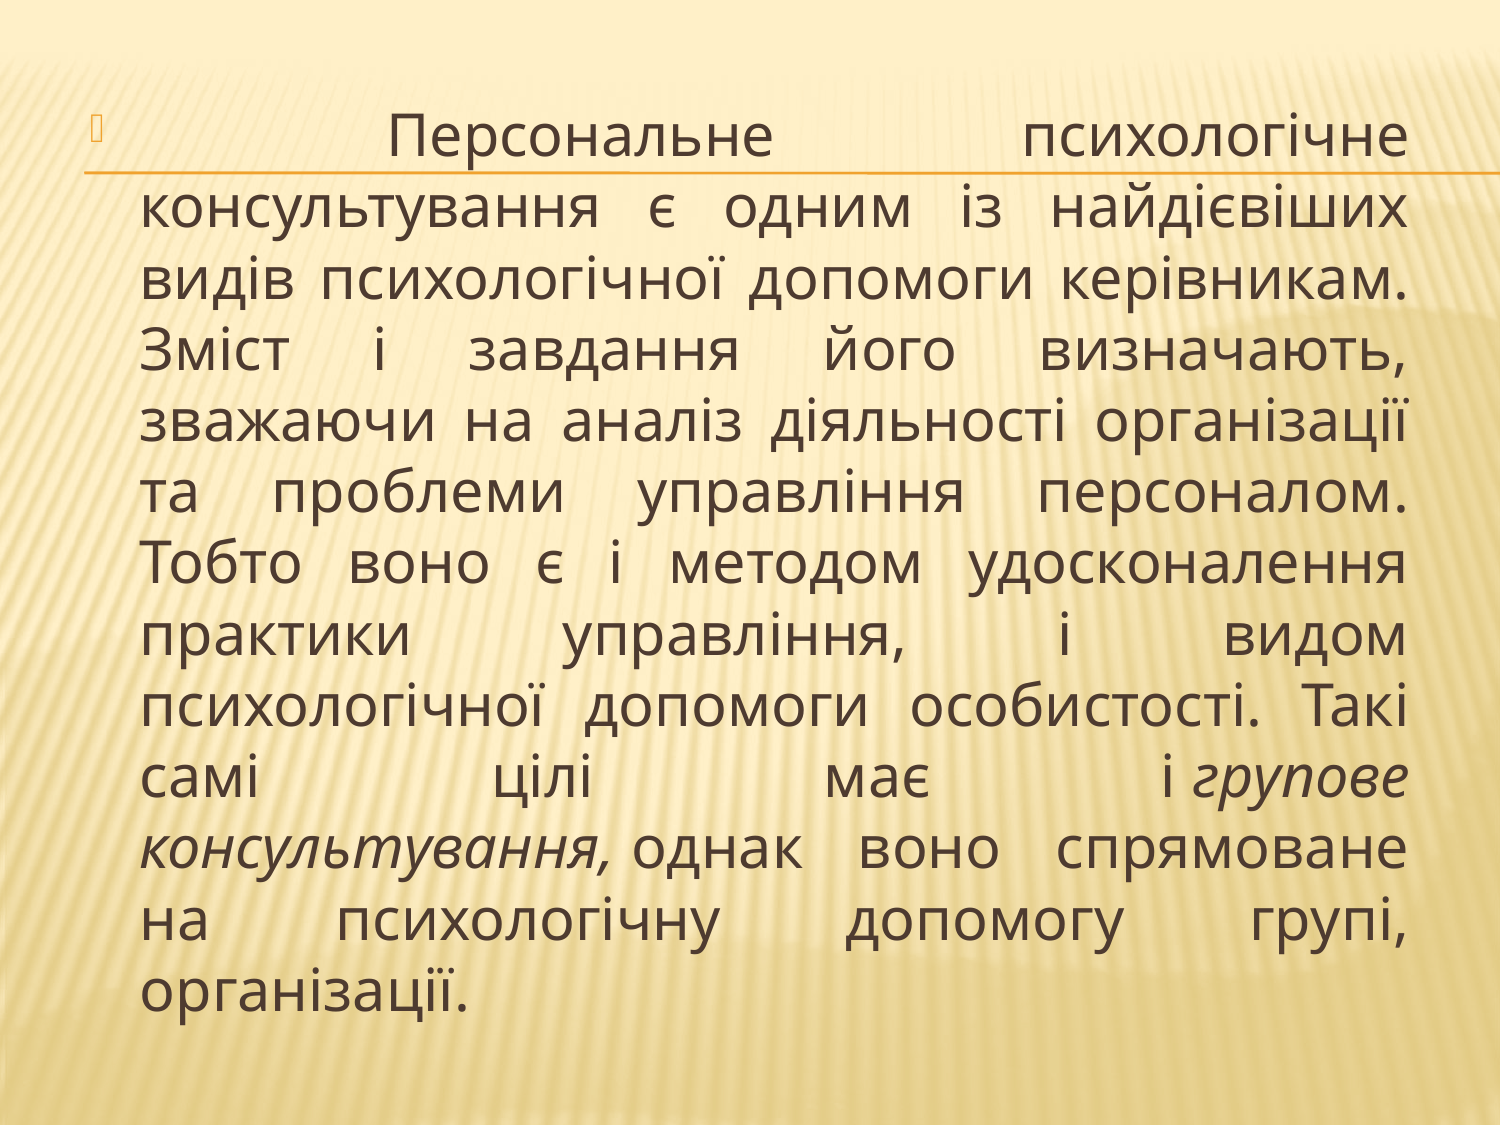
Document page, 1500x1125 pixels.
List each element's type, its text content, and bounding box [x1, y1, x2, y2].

list Персональне психологічне консультування є одним із найдієвіших видів психологічної допомоги керівникам. Зміст і завдання його визначають, зважаючи на аналіз діяльності організації та проблеми управління персоналом. Тобто воно є і методом удосконалення практики управління, і видом психологічної допомоги особистості. Такі самі цілі має і групове консультування, однак воно спрямоване на психологічну допомогу групі, організації. [75, 90, 1425, 1038]
